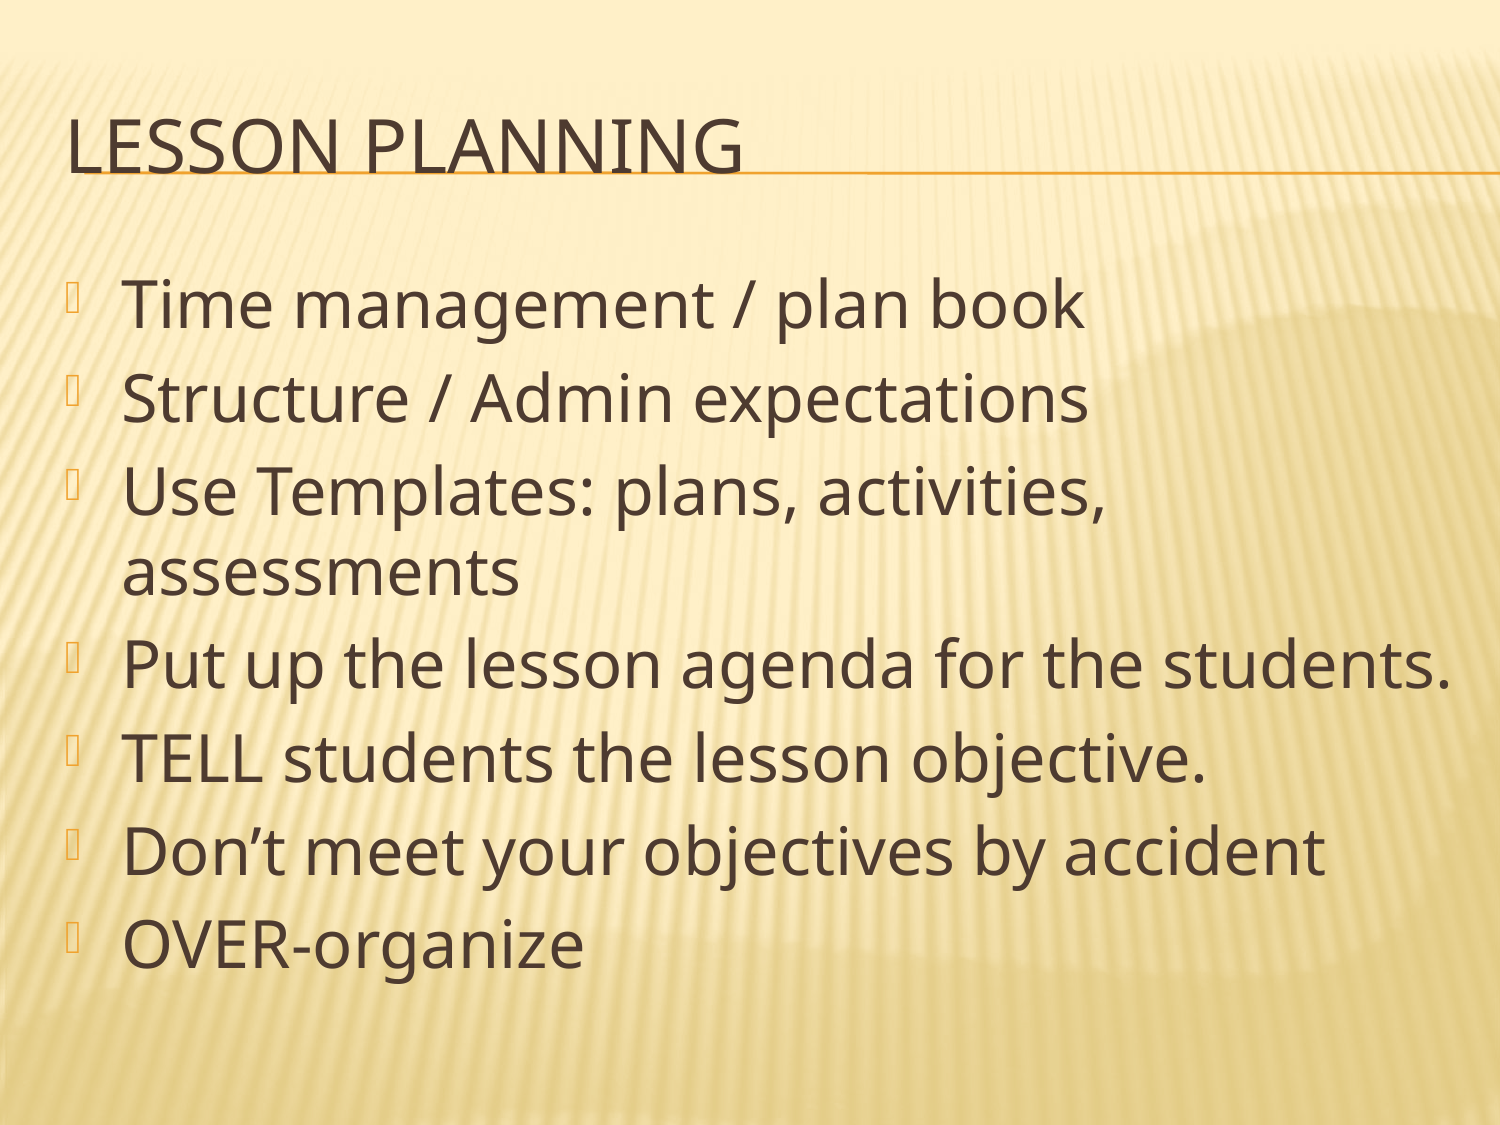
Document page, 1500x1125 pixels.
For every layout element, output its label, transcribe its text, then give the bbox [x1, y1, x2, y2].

list Time management / plan book Structure / Admin expectations Use Templates: plans, activities, assessments Put up the lesson agenda for the students. TELL students the lesson objective. Don’t meet your objectives by accident OVER-organize [50, 254, 1475, 998]
title Lesson planning [50, 75, 1475, 213]
